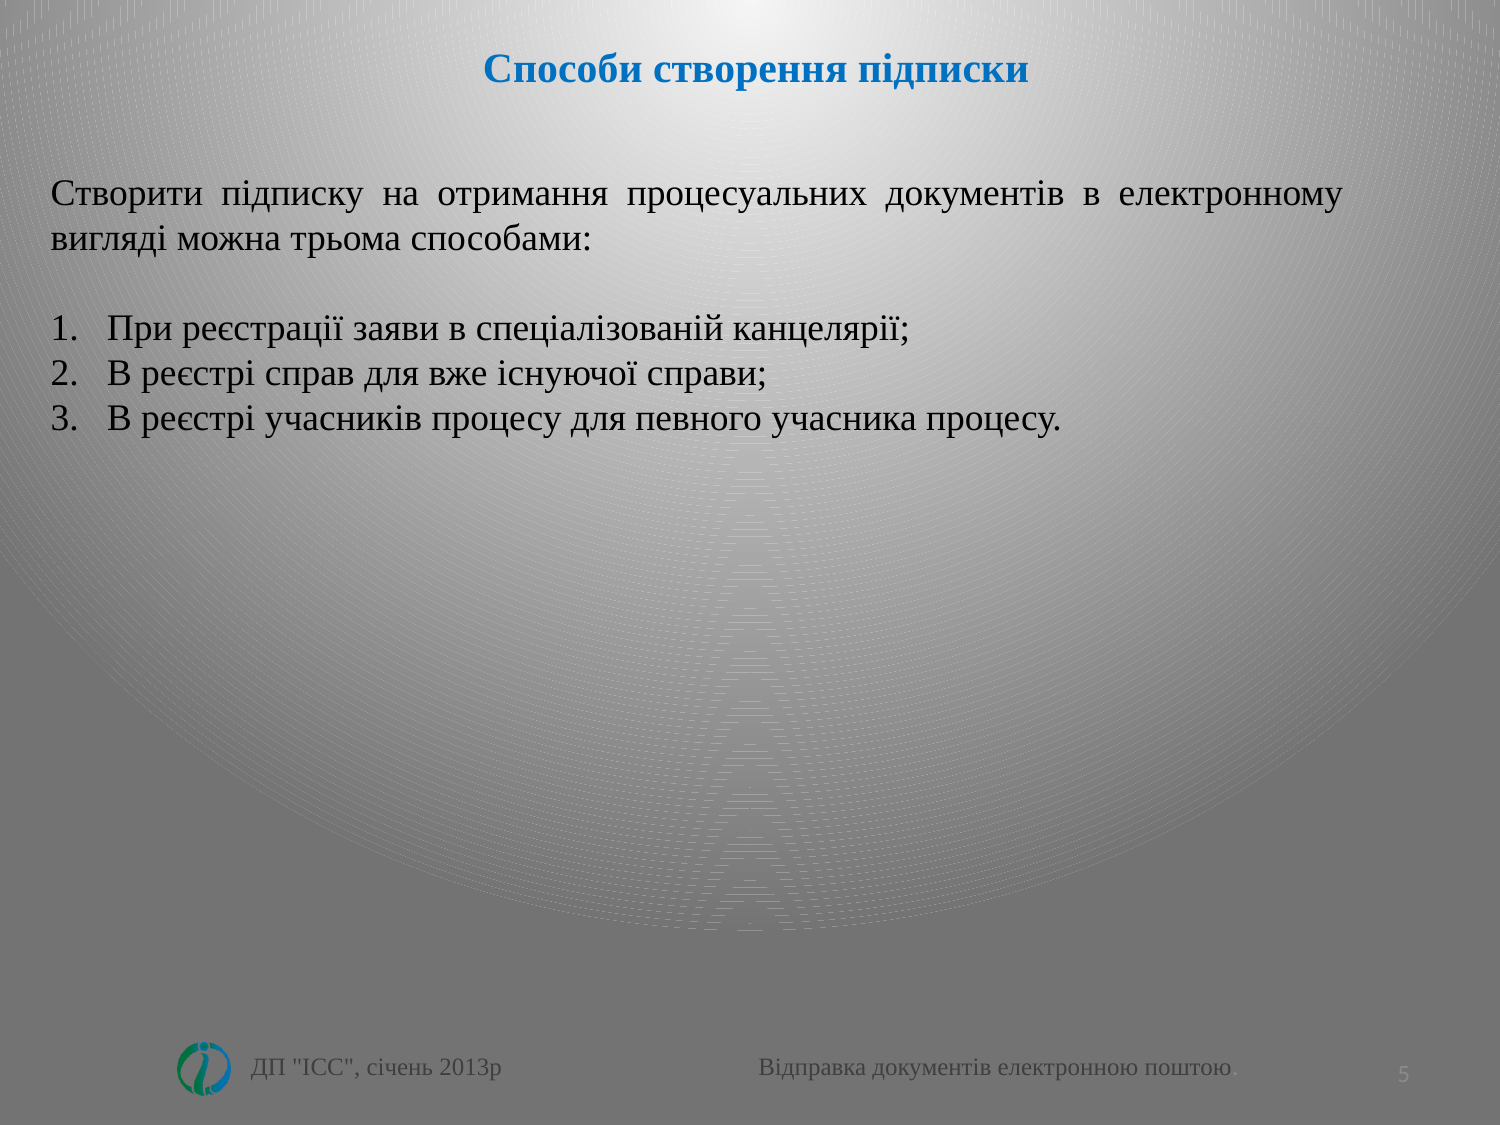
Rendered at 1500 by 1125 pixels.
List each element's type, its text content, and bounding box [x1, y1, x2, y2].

picture [172, 1041, 237, 1096]
slide_number 5 [1074, 1042, 1425, 1103]
text_box Створити підписку на отримання процесуальних документів в електронному вигляді можна трьома способами: При реєстрації заяви в спеціалізованій канцелярії; В реєстрі справ для вже існуючої справи; В реєстрі учасників процесу для певного учасника процесу. [35, 160, 1359, 446]
text_box Способи створення підписки [64, 33, 1447, 99]
footer ДП "ІСС", січень 2013р Відправка документів електронною поштою. [170, 1035, 1294, 1096]
